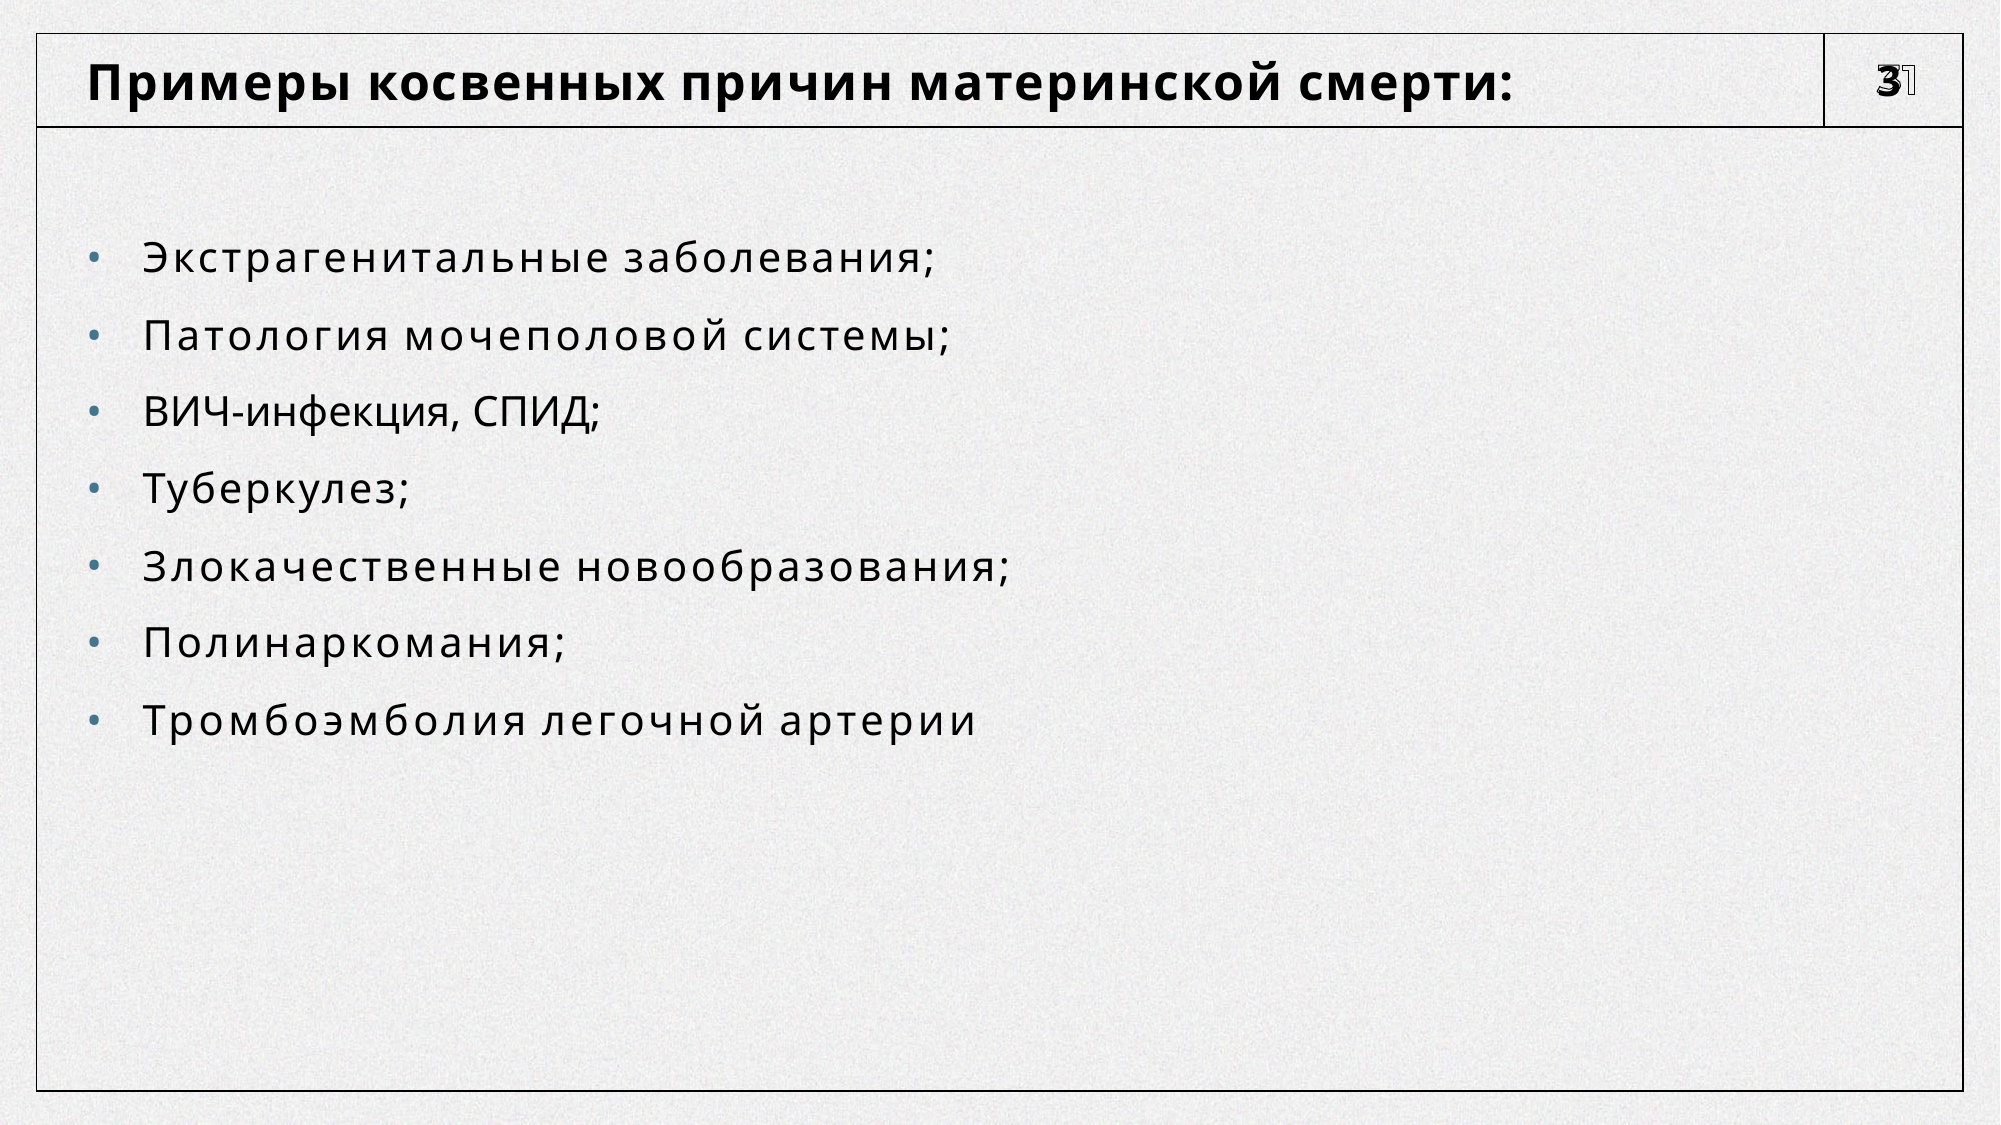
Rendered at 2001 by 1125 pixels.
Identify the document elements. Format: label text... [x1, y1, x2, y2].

text_box [1877, 65, 1901, 95]
text_box [1902, 65, 1915, 95]
table_header Примеры косвенных причин материнской смерти: [37, 34, 1823, 126]
table_cell Экстрагенитальные заболевания; Патология мочеполовой системы; ВИЧ-инфекция, СПИД; Туберкулез; Злокачественные новообразования; Полинаркомания; Тромбоэмболия легочной артерии [37, 128, 1962, 1090]
picture [0, 0, 2000, 1125]
table_header 3 [1825, 34, 1962, 126]
